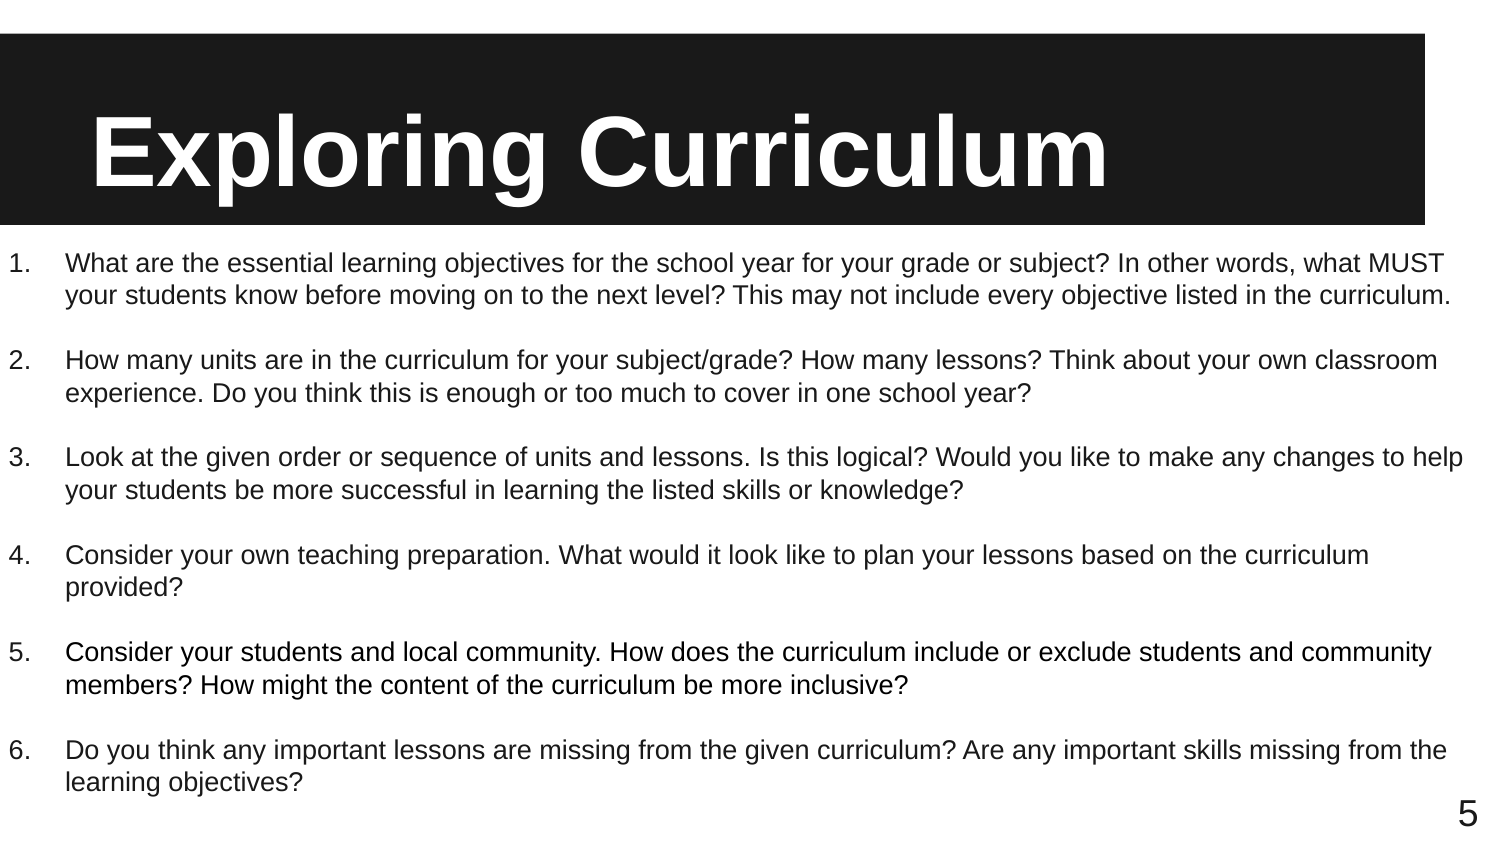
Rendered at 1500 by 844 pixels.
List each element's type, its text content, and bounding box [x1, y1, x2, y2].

list What are the essential learning objectives for the school year for your grade or subject? In other words, what MUST your students know before moving on to the next level? This may not include every objective listed in the curriculum. How many units are in the curriculum for your subject/grade? How many lessons? Think about your own classroom experience. Do you think this is enough or too much to cover in one school year? Look at the given order or sequence of units and lessons. Is this logical? Would you like to make any changes to help your students be more successful in learning the listed skills or knowledge? Consider your own teaching preparation. What would it look like to plan your lessons based on the curriculum provided? Consider your students and local community. How does the curriculum include or exclude students and community members? How might the content of the curriculum be more inclusive? Do you think any important lessons are missing from the given curriculum? Are any important skills missing from the learning objectives? [0, 229, 1494, 836]
title Exploring Curriculum [75, 33, 1425, 221]
slide_number 5 [1403, 779, 1494, 844]
